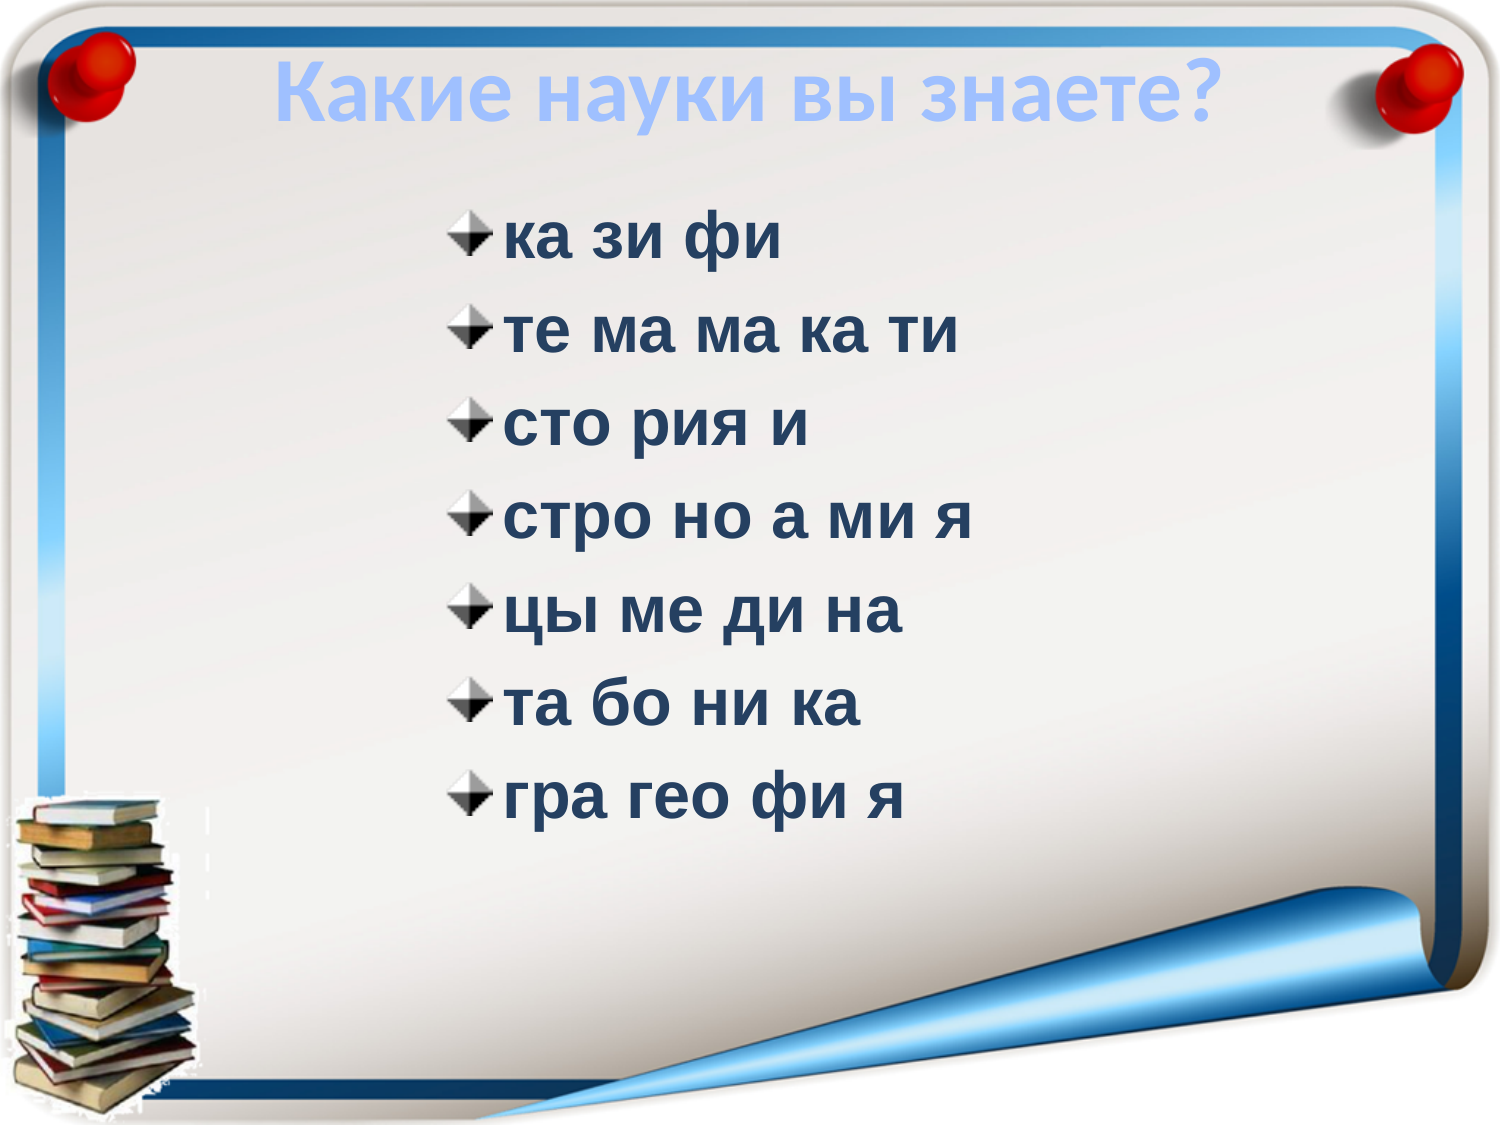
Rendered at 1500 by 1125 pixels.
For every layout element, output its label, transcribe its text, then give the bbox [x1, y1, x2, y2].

text_box Какие науки вы знаете? [128, 45, 1371, 161]
list ка зи фи те ма ма ка ти сто рия и стро но а ми я цы ме ди на та бо ни ка гра гео фи я [430, 184, 1012, 928]
picture [0, 0, 1500, 1125]
